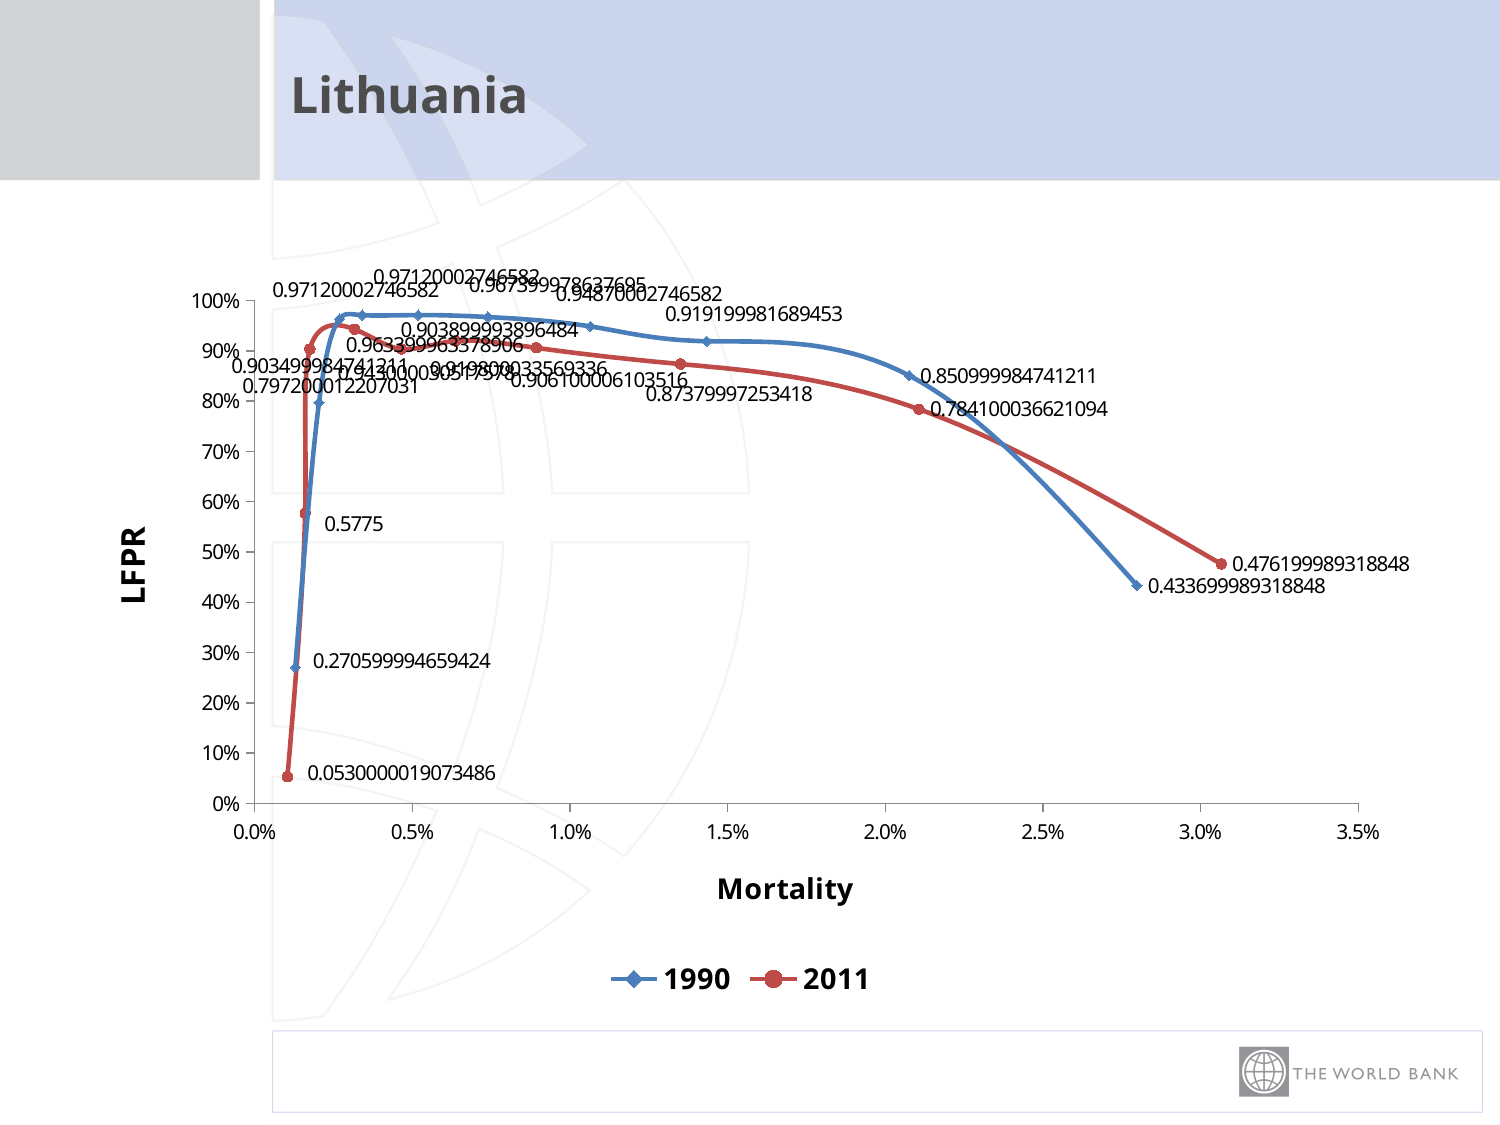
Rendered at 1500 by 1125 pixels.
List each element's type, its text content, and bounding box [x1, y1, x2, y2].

title Lithuania [274, 0, 1500, 188]
chart [74, 262, 1426, 1006]
picture [0, 0, 1500, 1125]
